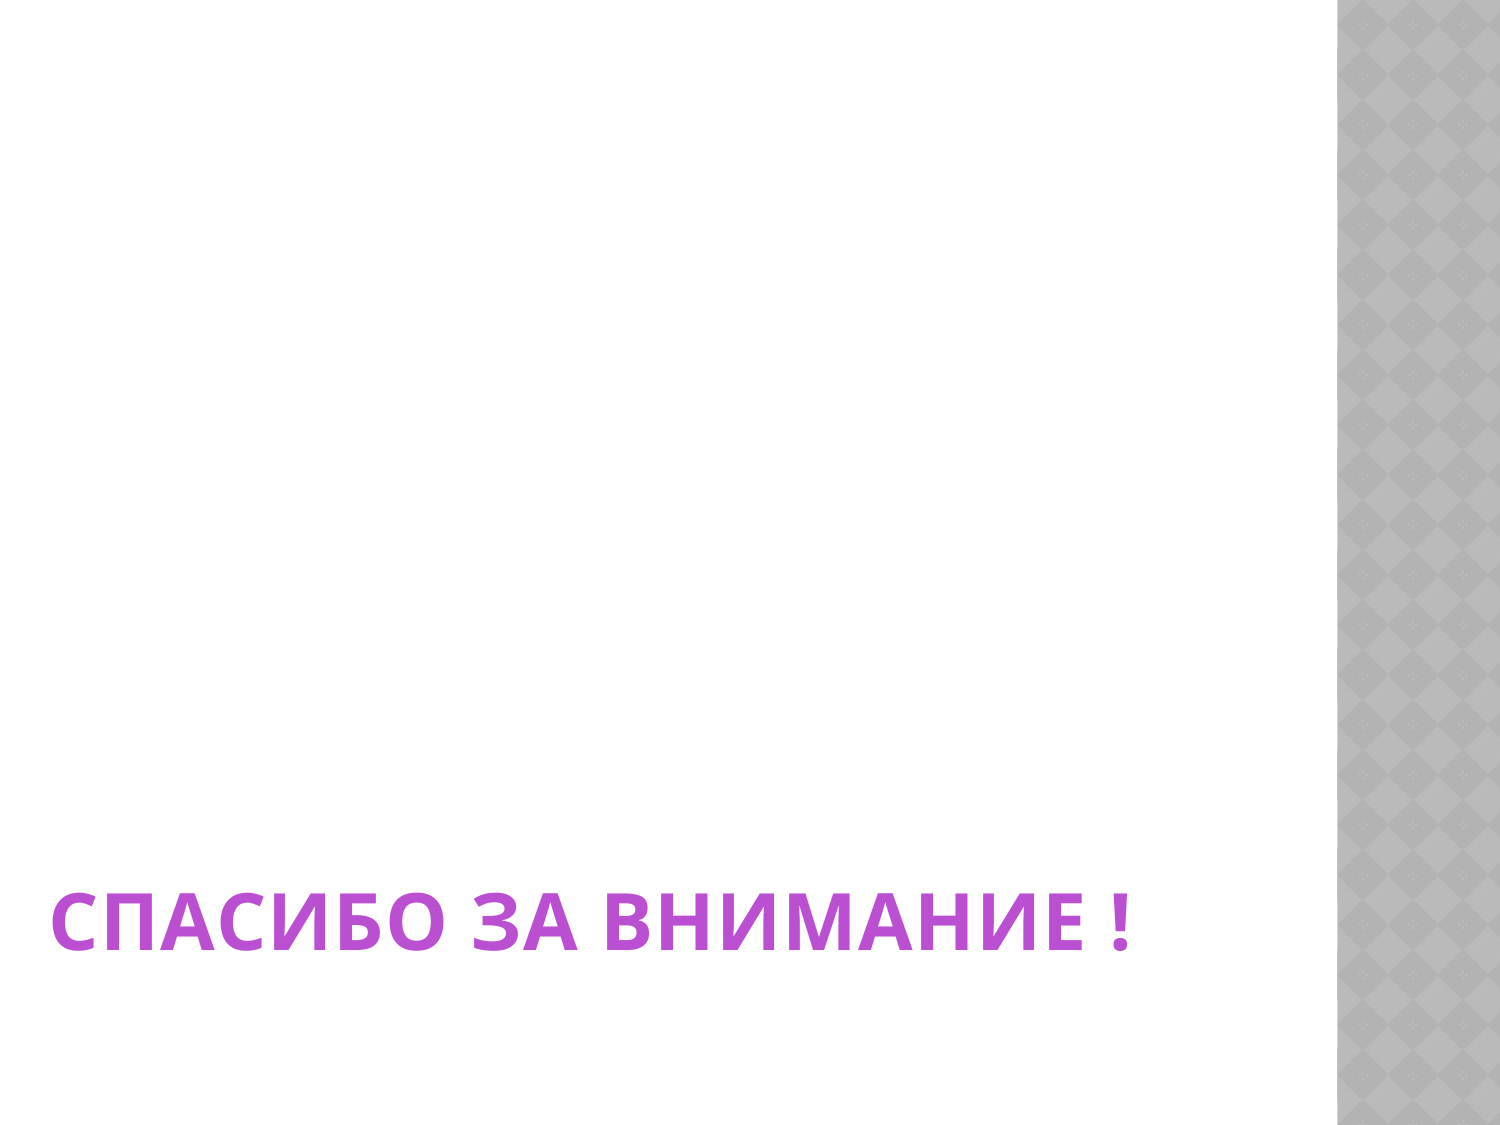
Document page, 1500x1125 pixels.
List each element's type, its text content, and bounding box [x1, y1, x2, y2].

title СПАСИБО ЗА ВНИМАНИЕ ! [41, 278, 1343, 967]
